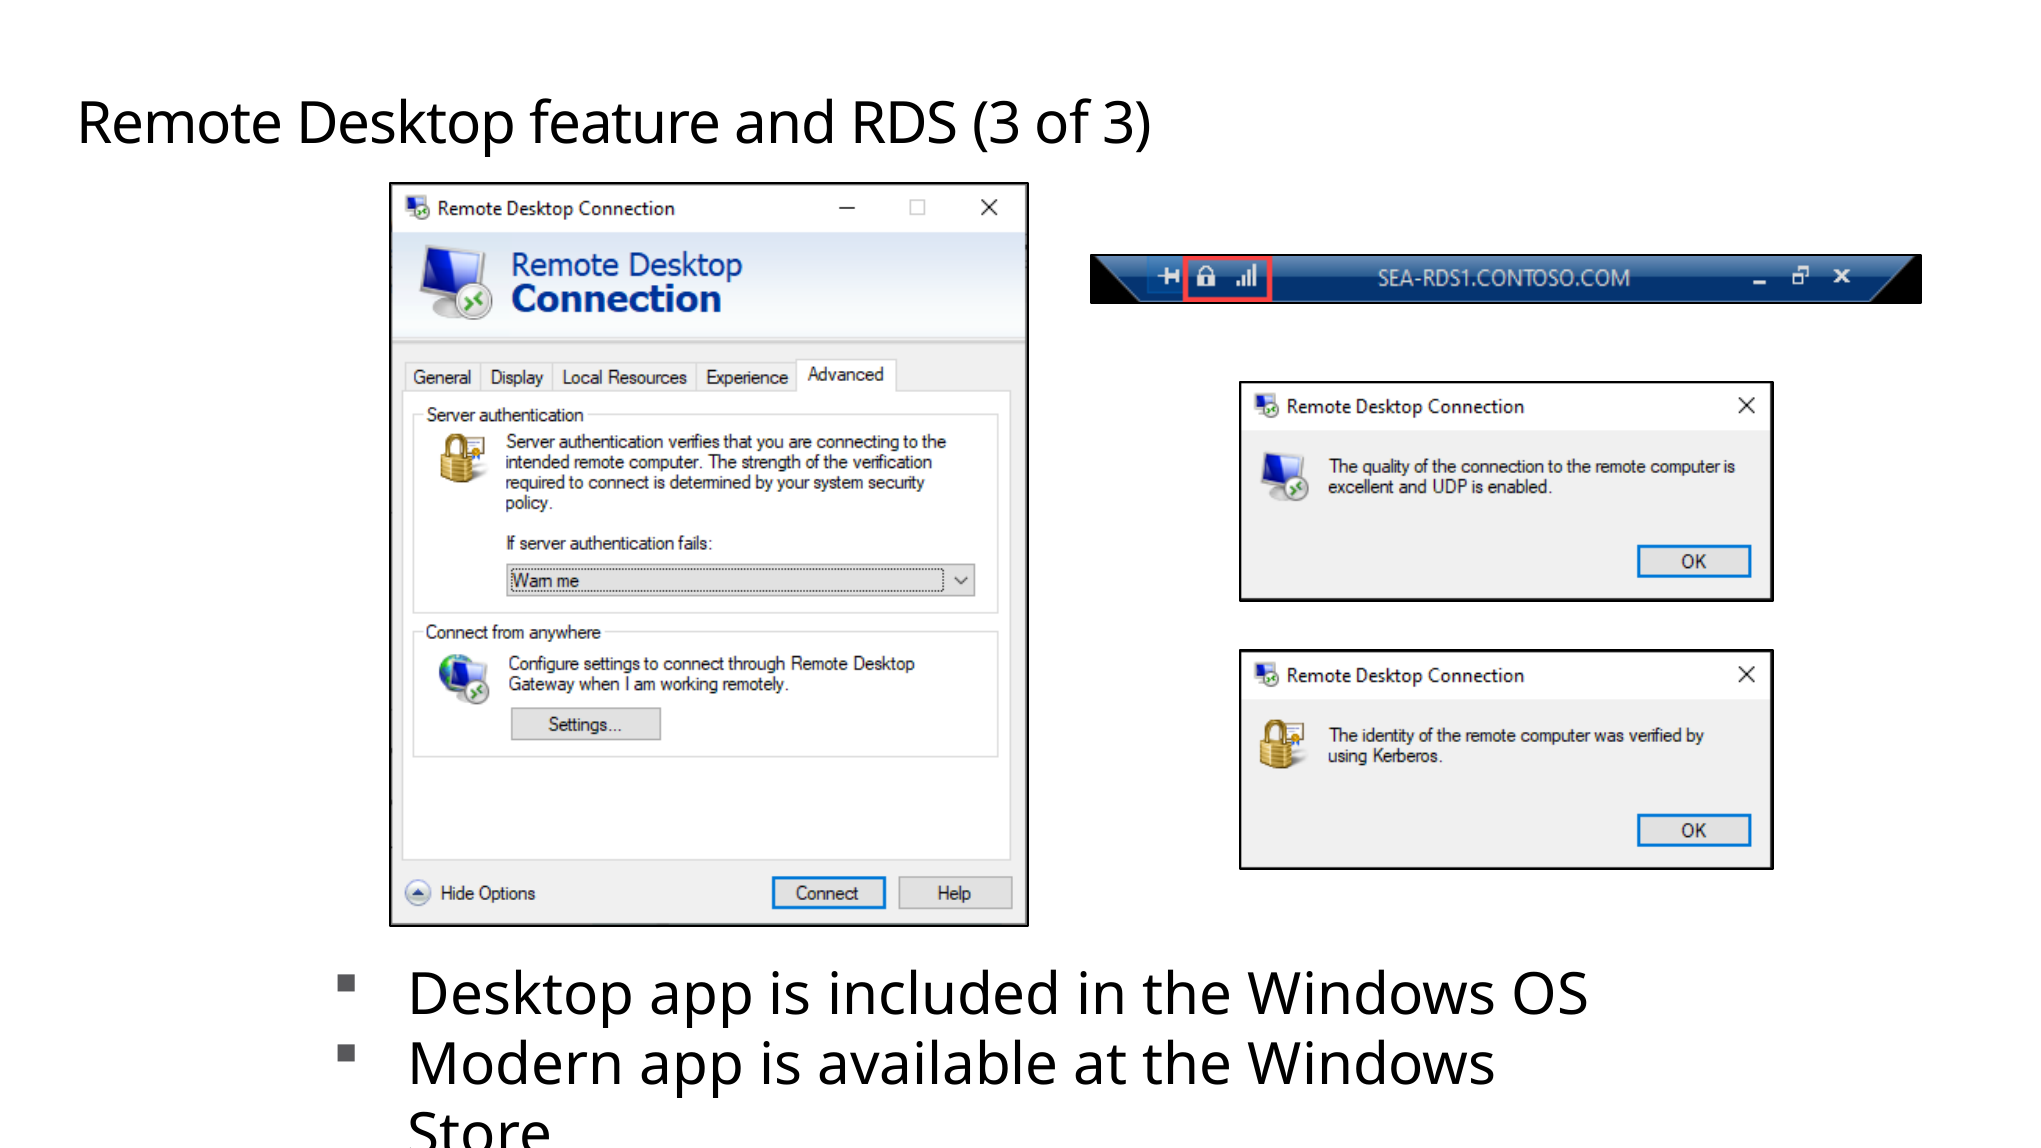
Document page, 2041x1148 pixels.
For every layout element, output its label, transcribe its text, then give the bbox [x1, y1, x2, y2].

picture [390, 184, 1028, 926]
picture [1092, 255, 1921, 303]
picture [1240, 382, 1772, 601]
picture [1240, 650, 1772, 869]
text_box Desktop app is included in the Windows OS Modern app is available at the Windows Store [318, 948, 1669, 1037]
title Remote Desktop feature and RDS (3 of 3) [76, 93, 1968, 161]
